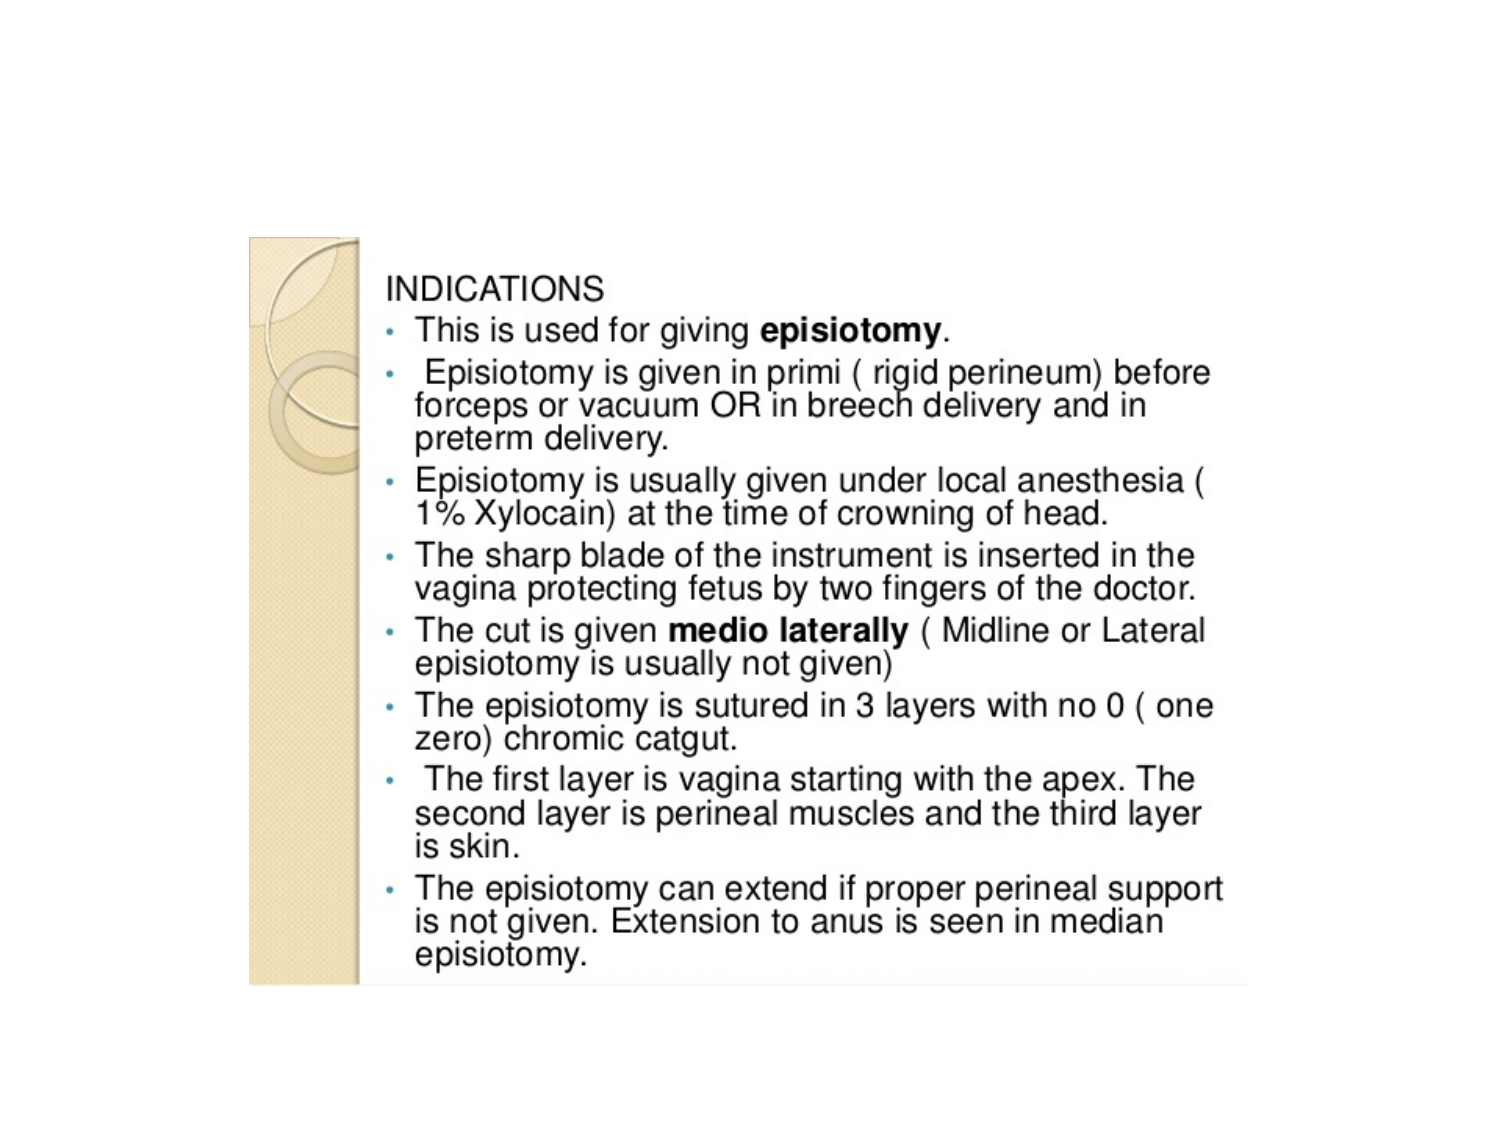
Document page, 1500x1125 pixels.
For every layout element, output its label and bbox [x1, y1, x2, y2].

picture [249, 237, 1247, 987]
